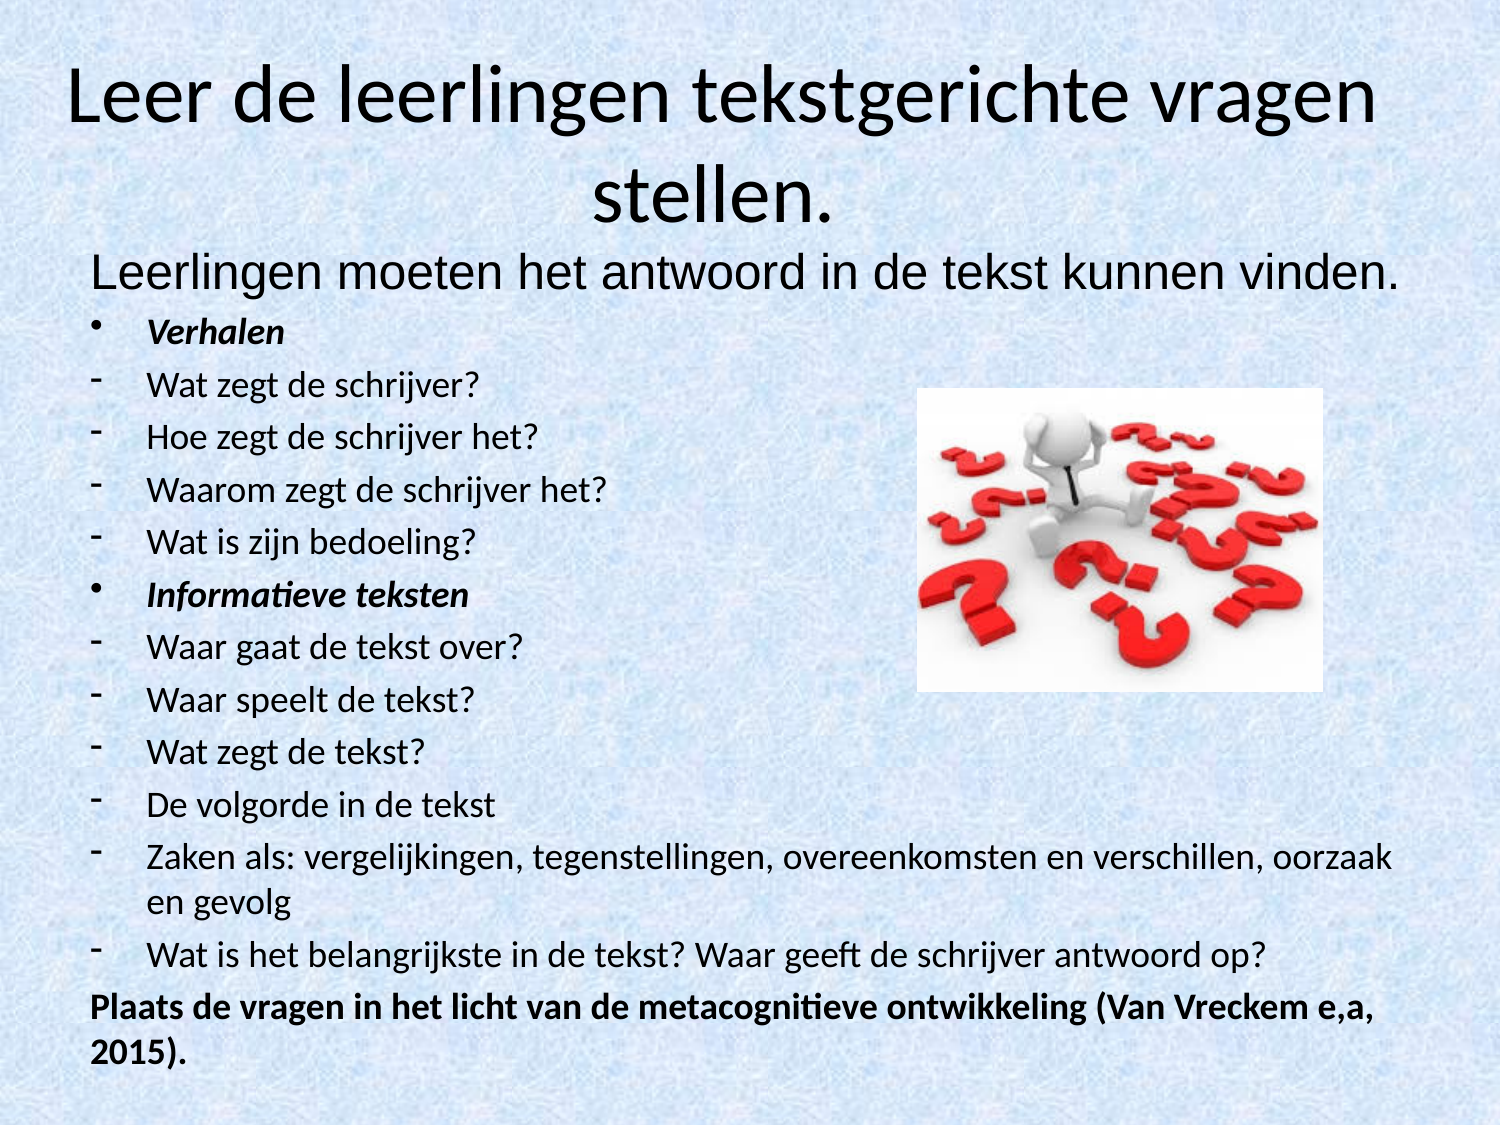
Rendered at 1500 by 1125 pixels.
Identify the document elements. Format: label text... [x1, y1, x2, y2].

title Leer de leerlingen tekstgerichte vragen stellen. [0, 45, 1466, 233]
list Leerlingen moeten het antwoord in de tekst kunnen vinden. Verhalen Wat zegt de schrijver? Hoe zegt de schrijver het? Waarom zegt de schrijver het? Wat is zijn bedoeling? Informatieve teksten Waar gaat de tekst over? Waar speelt de tekst? Wat zegt de tekst? De volgorde in de tekst Zaken als: vergelijkingen, tegenstellingen, overeenkomsten en verschillen, oorzaak en gevolg Wat is het belangrijkste in de tekst? Waar geeft de schrijver antwoord op? Plaats de vragen in het licht van de metacognitieve ontwikkeling (Van Vreckem e,a, 2015). [75, 162, 1425, 1005]
picture [917, 387, 1323, 692]
picture [0, 0, 1500, 1125]
